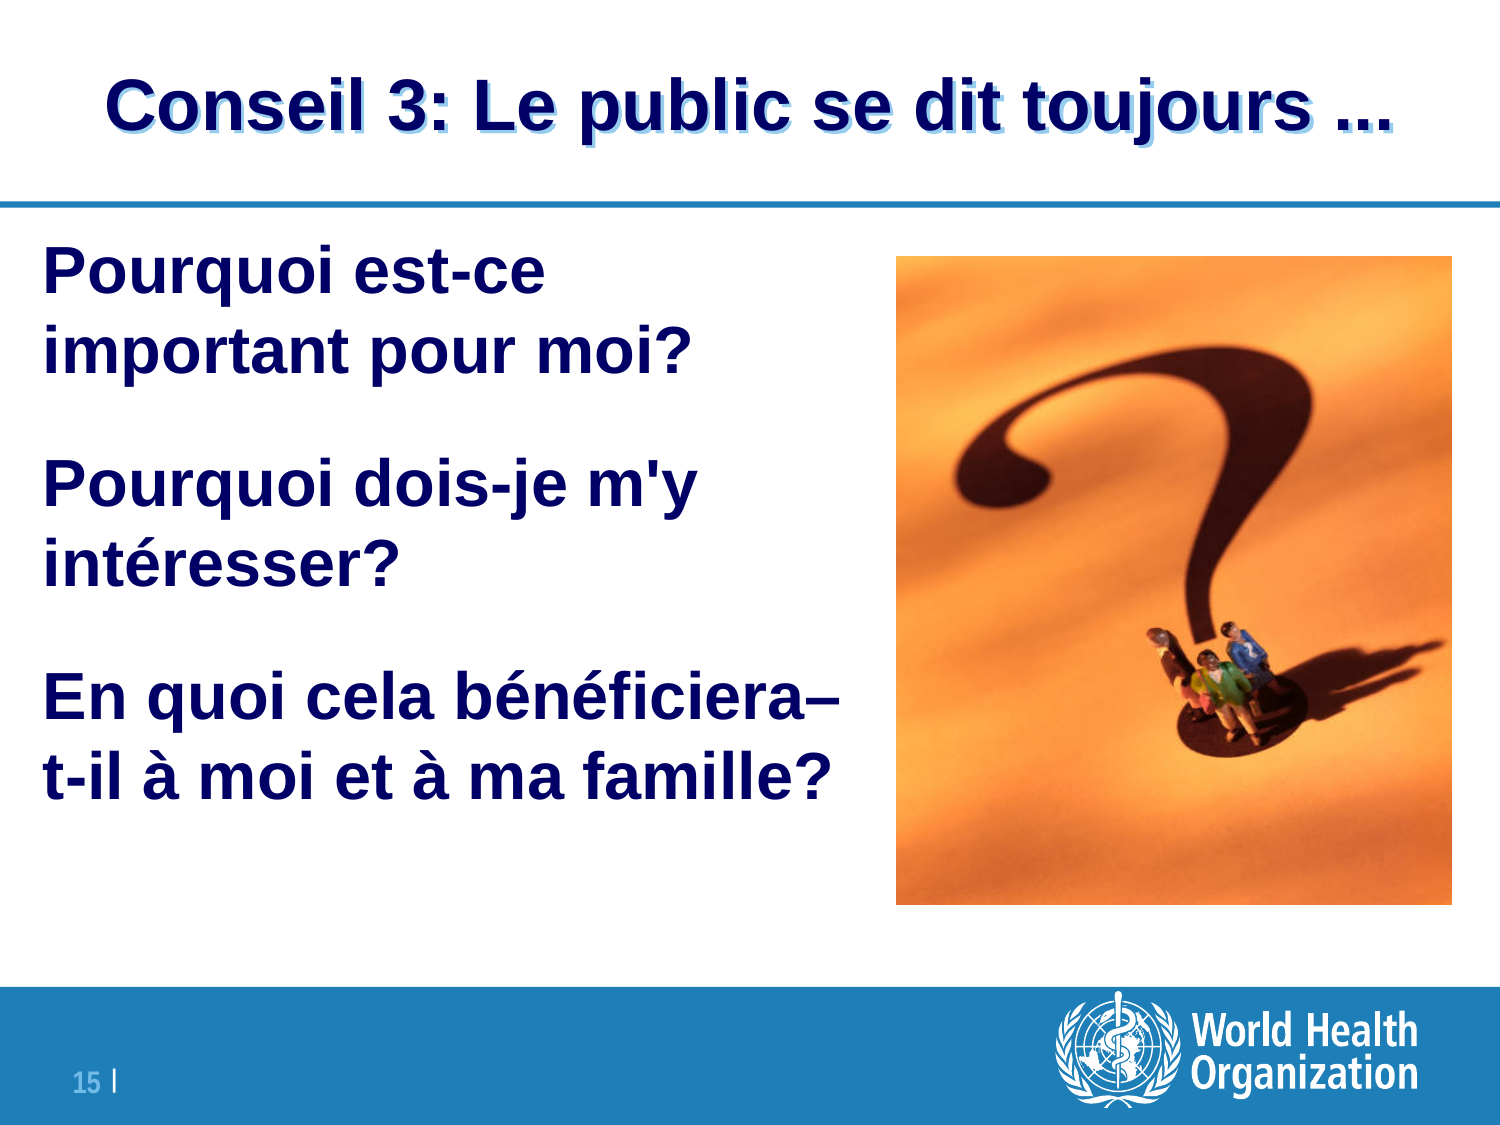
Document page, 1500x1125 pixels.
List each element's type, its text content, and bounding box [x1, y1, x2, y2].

picture [895, 256, 1452, 906]
text_box Pourquoi est-ce important pour moi? Pourquoi dois-je m'y intéresser? En quoi cela bénéficiera–t-il à moi et à ma famille? [29, 219, 869, 820]
title Conseil 3: Le public se dit toujours ... [0, 0, 1500, 204]
